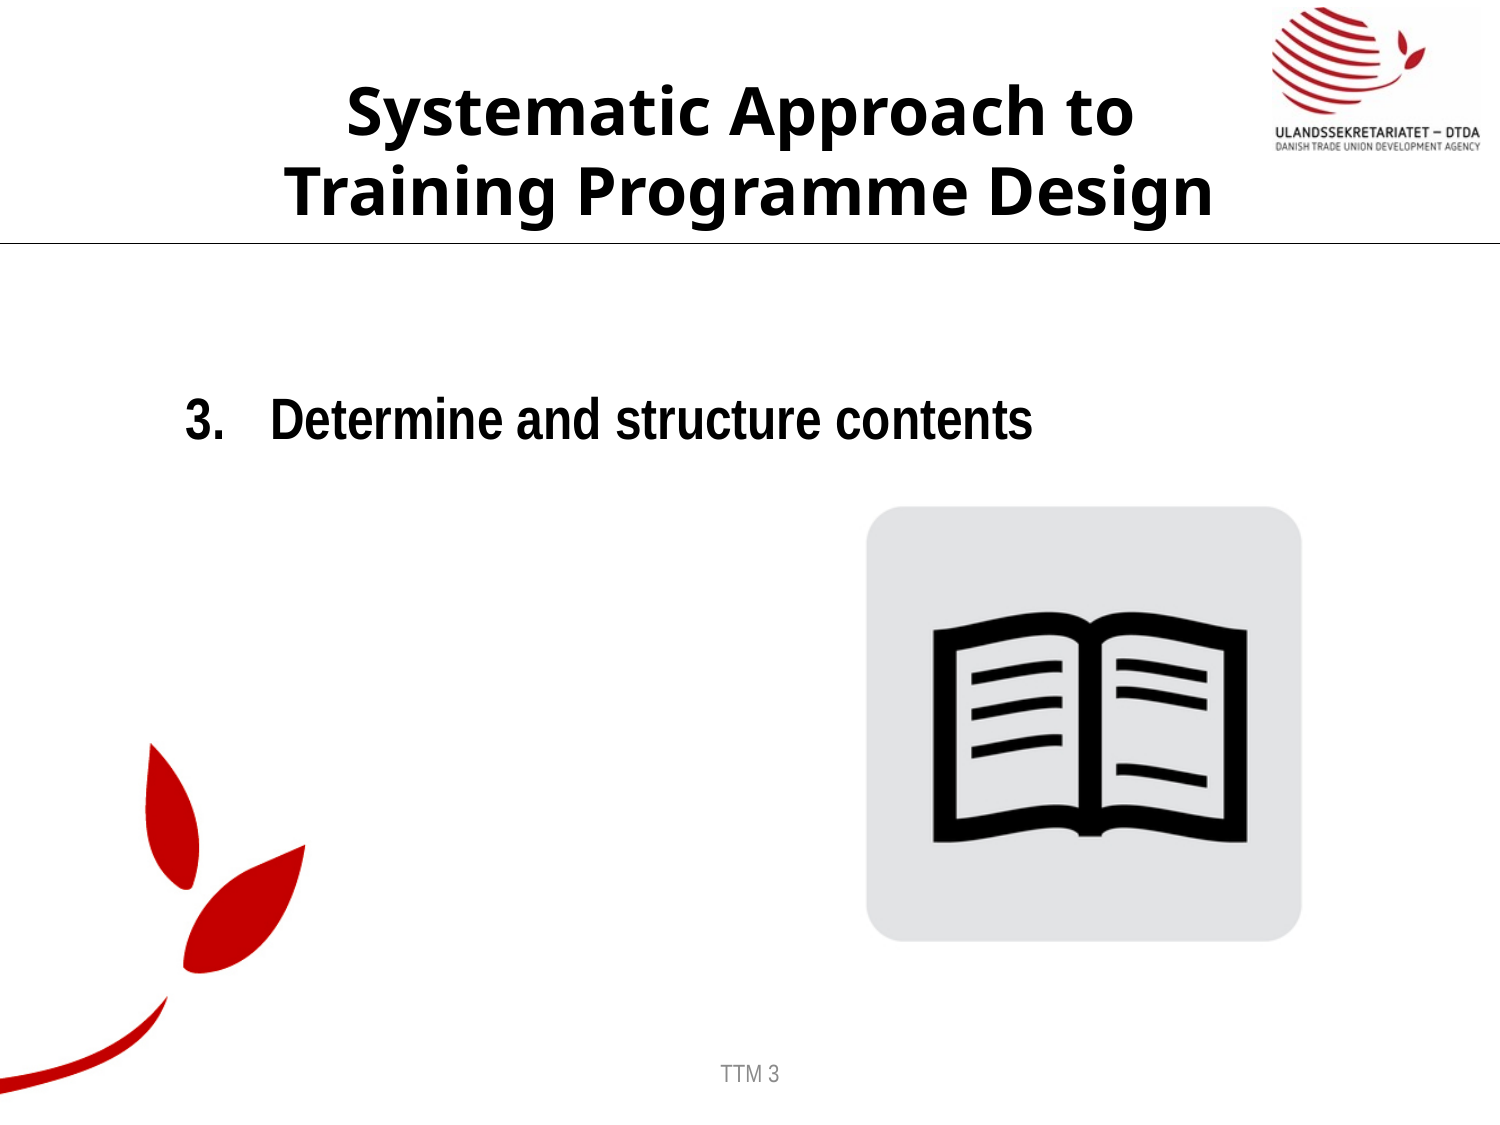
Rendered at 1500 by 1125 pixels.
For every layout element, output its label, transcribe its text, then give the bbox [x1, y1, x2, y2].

footer TTM 3 [512, 1042, 988, 1103]
picture [0, 741, 313, 1118]
picture [1271, 6, 1481, 151]
text_box Determine and structure contents [171, 373, 1259, 459]
title Systematic Approach to Training Programme Design [112, 54, 1388, 242]
picture [844, 484, 1330, 965]
